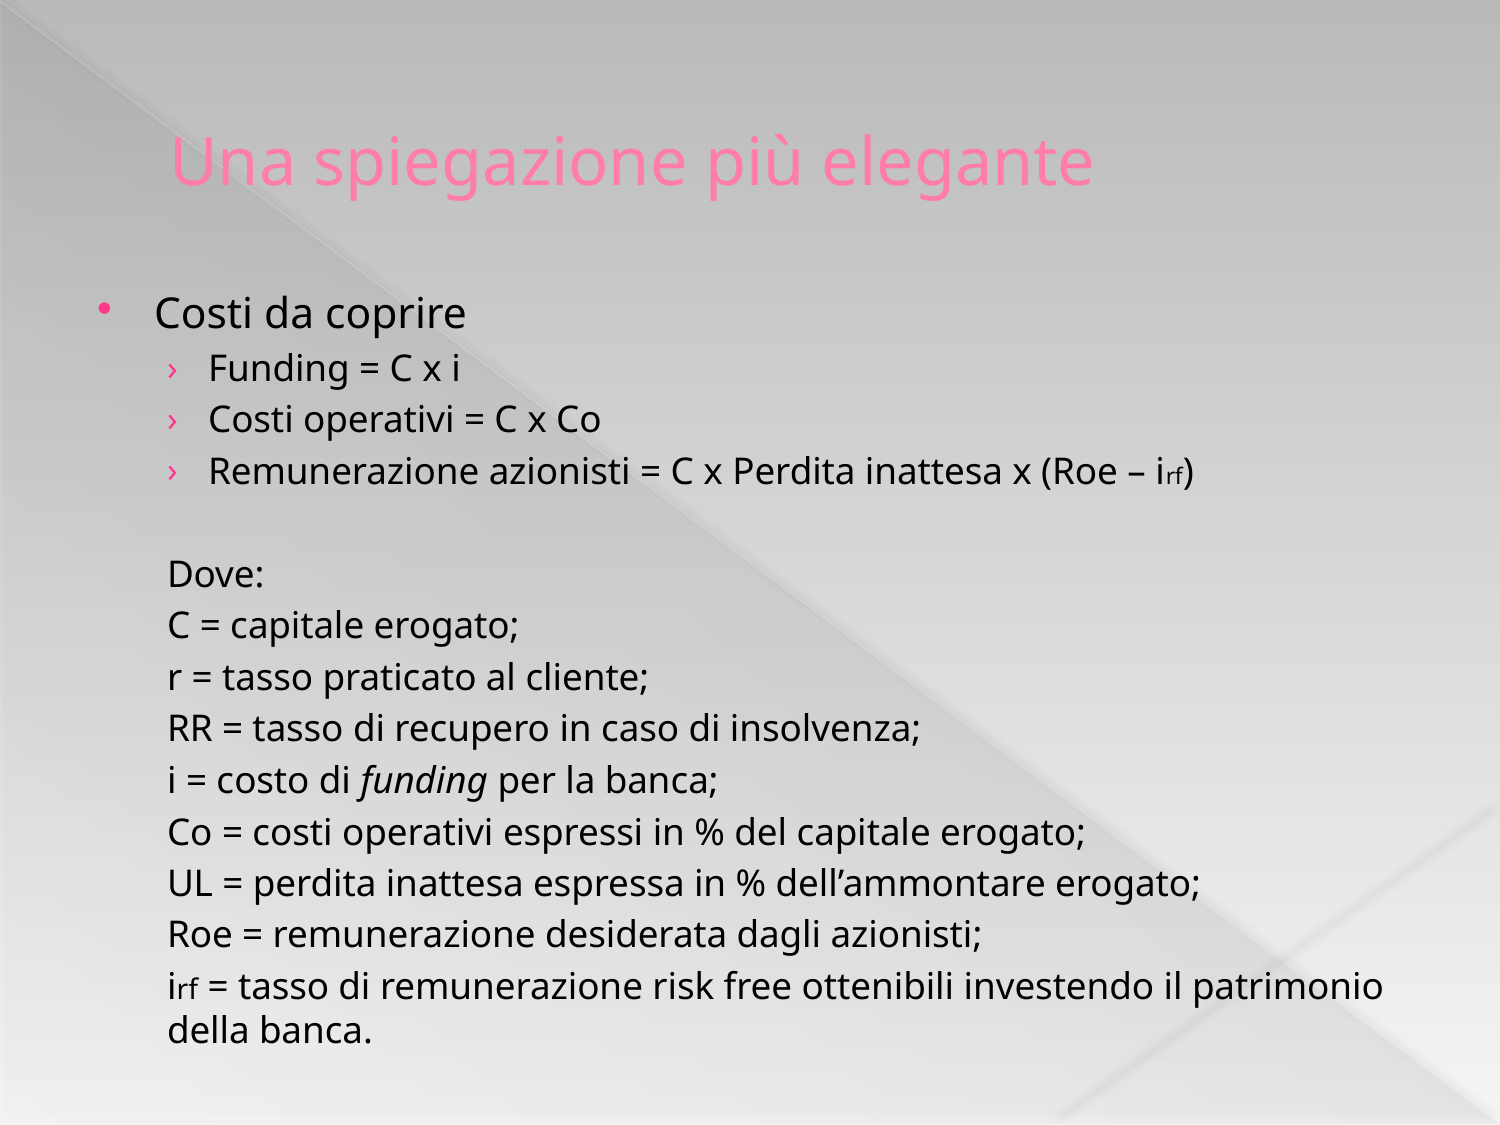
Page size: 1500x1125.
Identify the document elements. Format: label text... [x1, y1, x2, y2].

title Una spiegazione più elegante [75, 43, 1425, 274]
list Costi da coprire Funding = C x i Costi operativi = C x Co Remunerazione azionisti = C x Perdita inattesa x (Roe – irf) Dove: C = capitale erogato; r = tasso praticato al cliente; RR = tasso di recupero in caso di insolvenza; i = costo di funding per la banca; Co = costi operativi espressi in % del capitale erogato; UL = perdita inattesa espressa in % dell’ammontare erogato; Roe = remunerazione desiderata dagli azionisti; irf = tasso di remunerazione risk free ottenibili investendo il patrimonio della banca. [75, 278, 1425, 1059]
